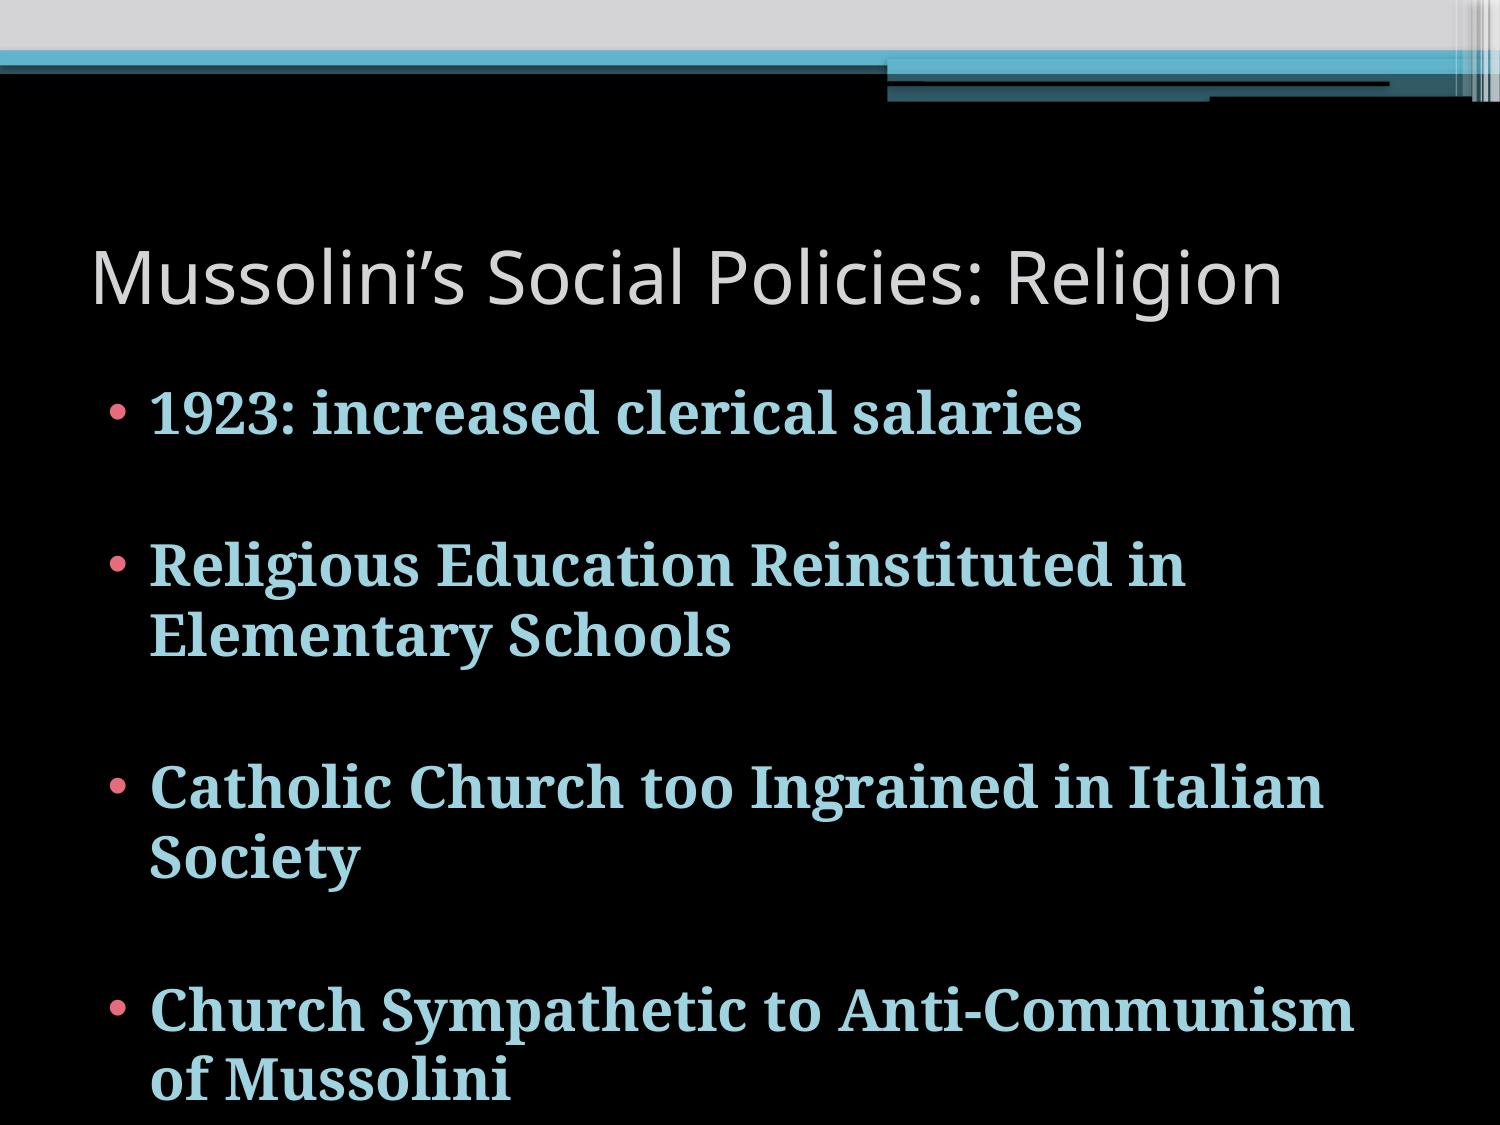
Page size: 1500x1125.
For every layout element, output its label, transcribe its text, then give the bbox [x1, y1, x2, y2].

title Mussolini’s Social Policies: Religion [75, 187, 1425, 363]
list 1923: increased clerical salaries Religious Education Reinstituted in Elementary Schools Catholic Church too Ingrained in Italian Society Church Sympathetic to Anti-Communism of Mussolini [75, 368, 1425, 1125]
